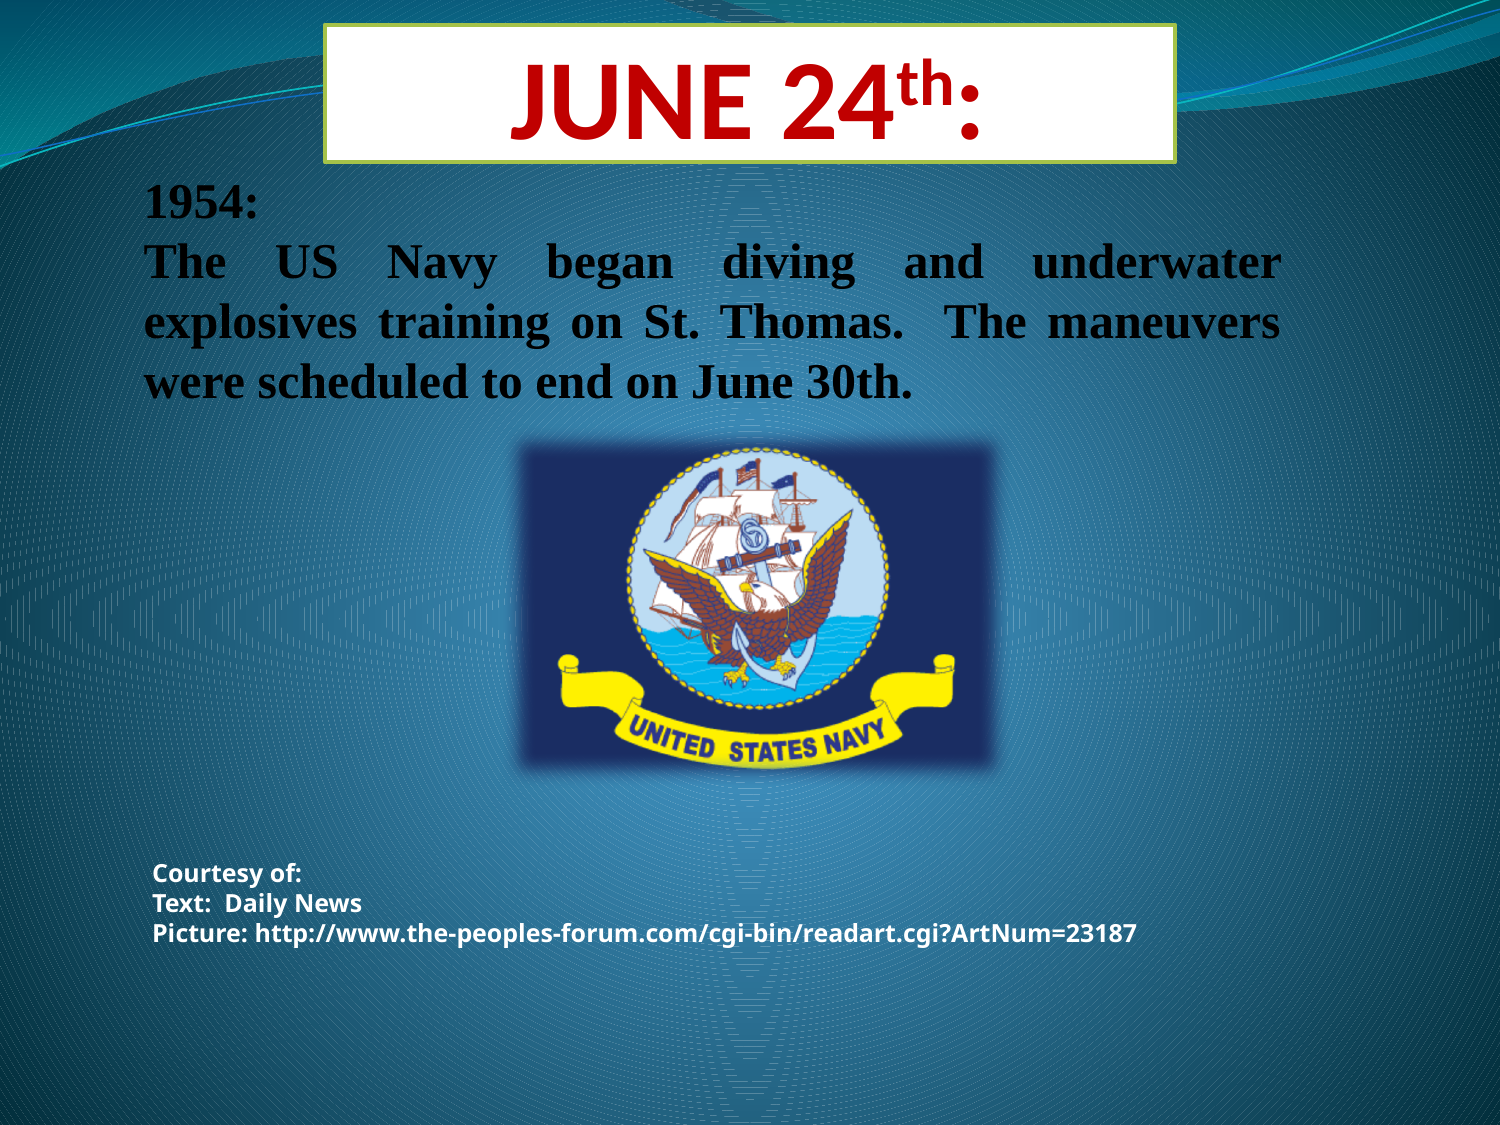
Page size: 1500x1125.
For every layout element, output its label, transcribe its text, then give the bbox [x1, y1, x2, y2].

text_box [11, 0, 466, 142]
text_box 1954: The US Navy began diving and underwater explosives training on St. Thomas. The maneuvers were scheduled to end on June 30th. [137, 162, 1288, 488]
title JUNE 24th: [323, 23, 1177, 162]
picture [499, 424, 1012, 788]
text_box Courtesy of: Text: Daily News Picture: http://www.the-peoples-forum.com/cgi-bin/readart.cgi?ArtNum=23187 [137, 849, 1425, 955]
